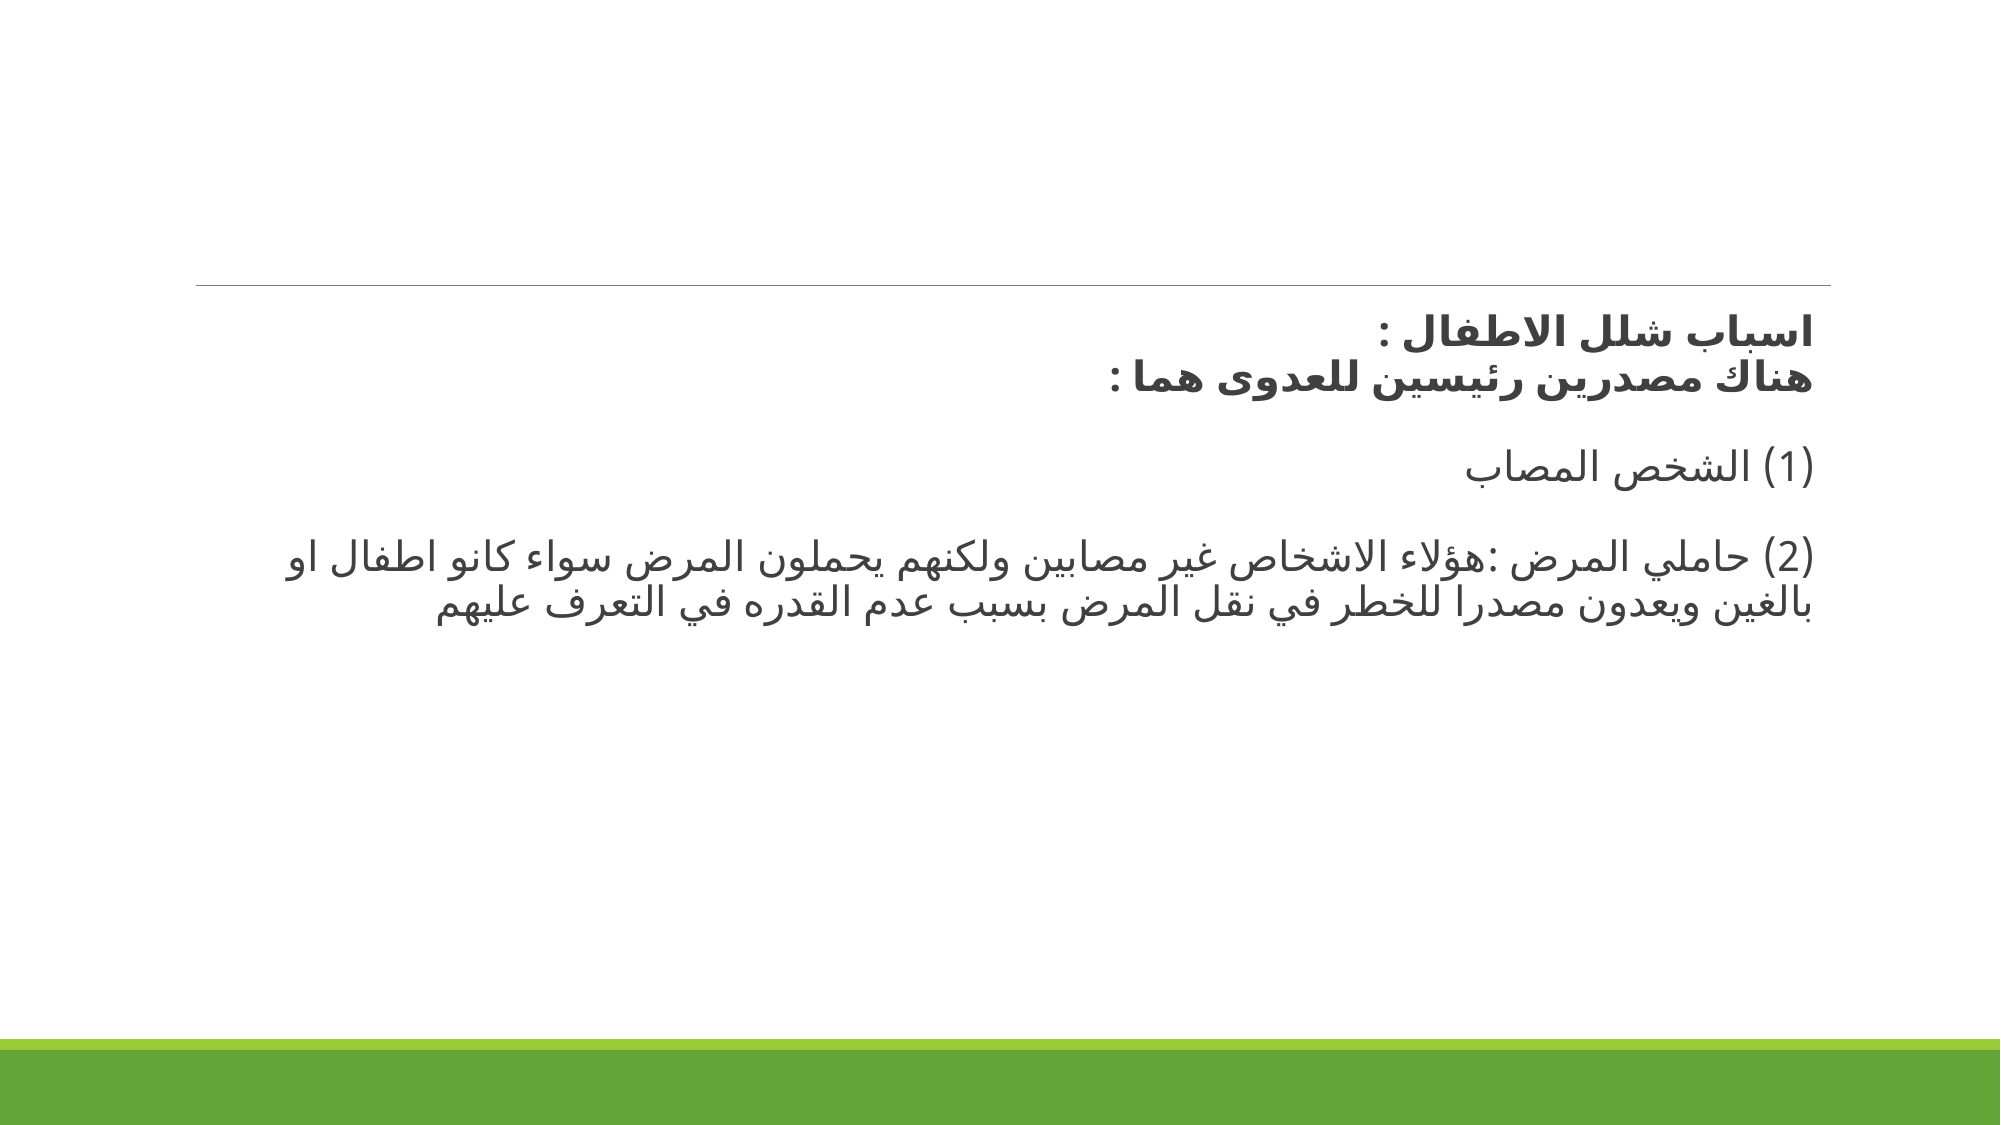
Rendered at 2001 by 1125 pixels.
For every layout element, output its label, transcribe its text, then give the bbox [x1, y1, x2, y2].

list اسباب شلل الاطفال : هناك مصدرين رئيسين للعدوى هما : (1) الشخص المصاب (2) حاملي المرض :هؤلاء الاشخاص غير مصابين ولكنهم يحملون المرض سواء كانو اطفال او بالغين ويعدون مصدرا للخطر في نقل المرض بسبب عدم القدره في التعرف عليهم [180, 302, 1830, 963]
